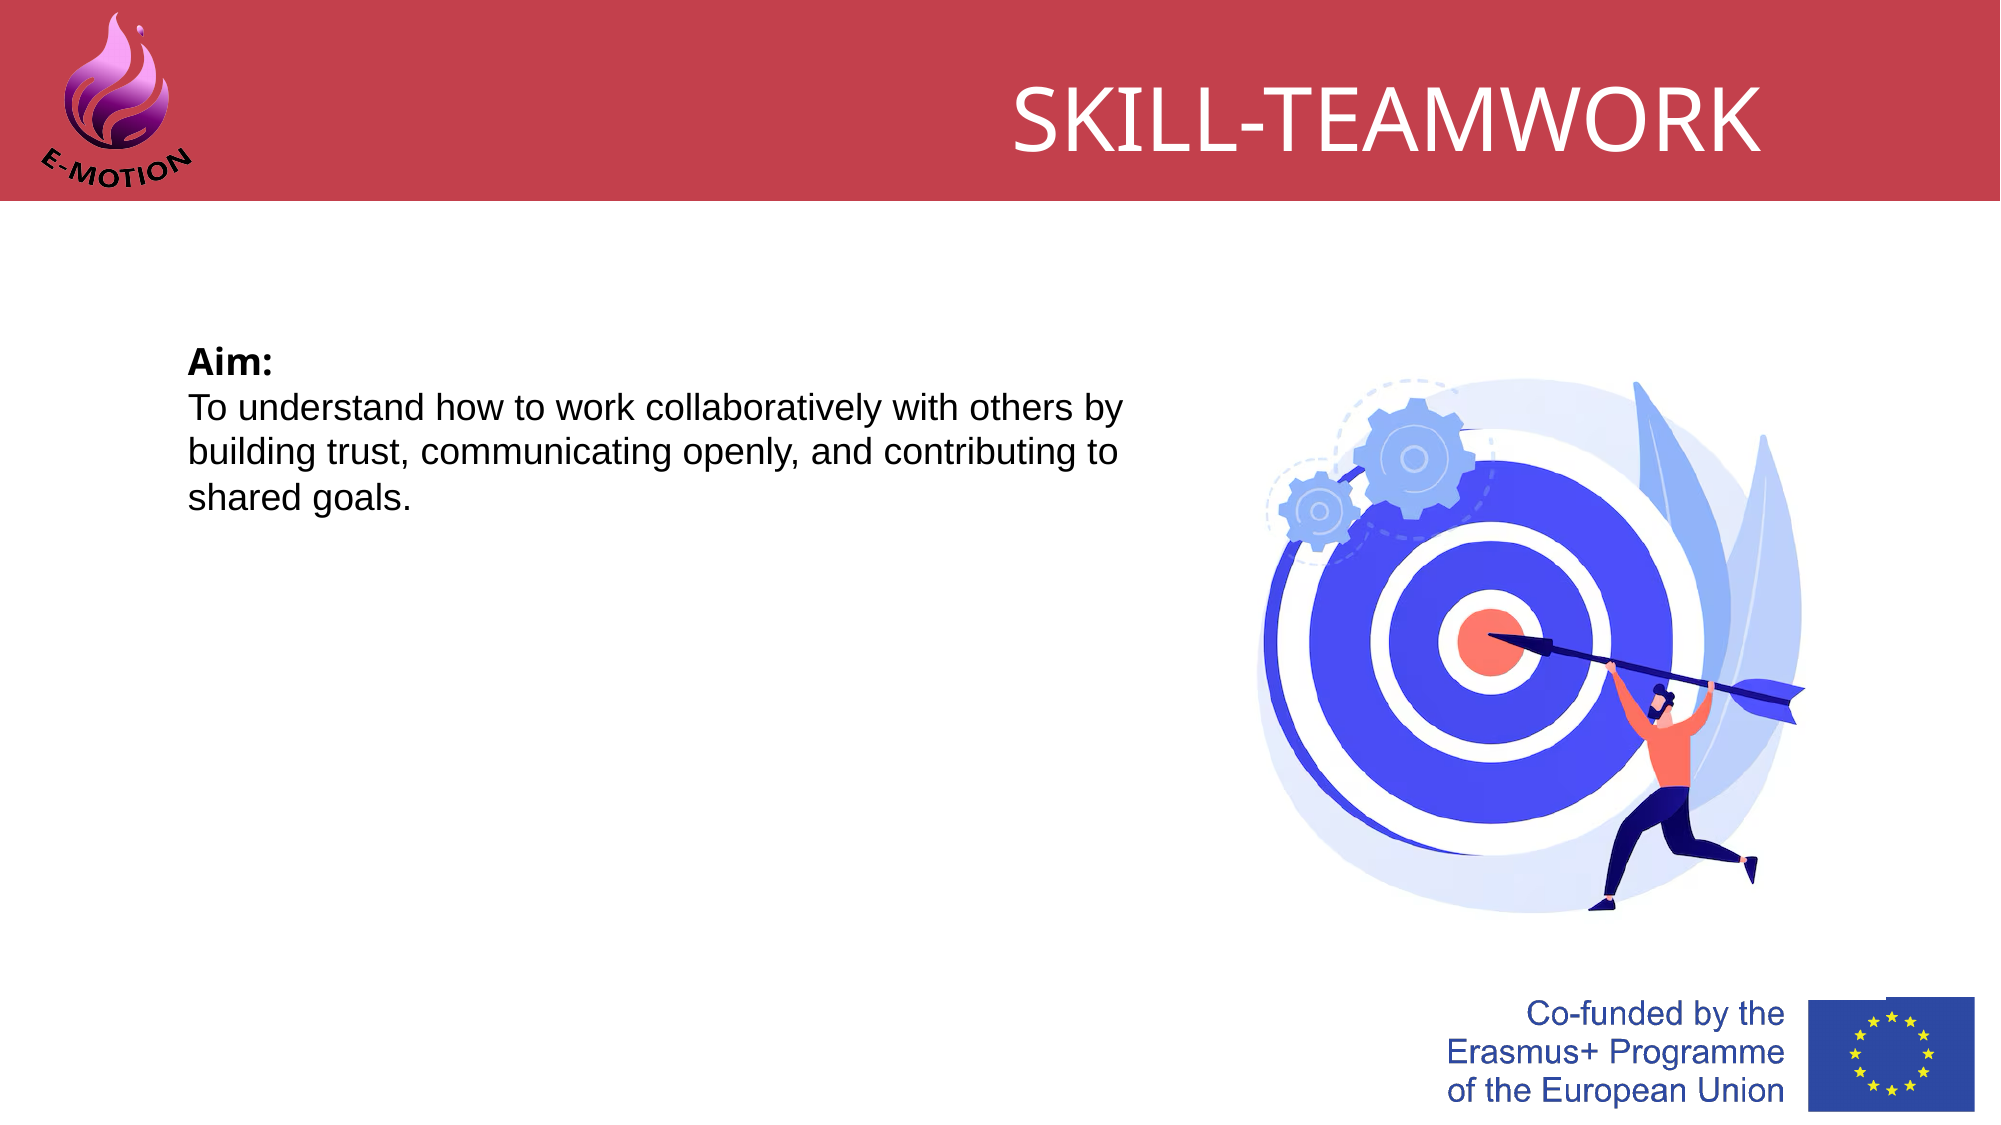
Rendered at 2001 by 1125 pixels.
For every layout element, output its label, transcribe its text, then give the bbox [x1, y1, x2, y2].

text_box Aim: To understand how to work collaboratively with others by building trust, communicating openly, and contributing to shared goals. [172, 329, 1171, 525]
picture [0, 0, 253, 247]
text_box SKILL-TEAMWORK [518, 55, 1778, 329]
picture [1176, 291, 1975, 1116]
